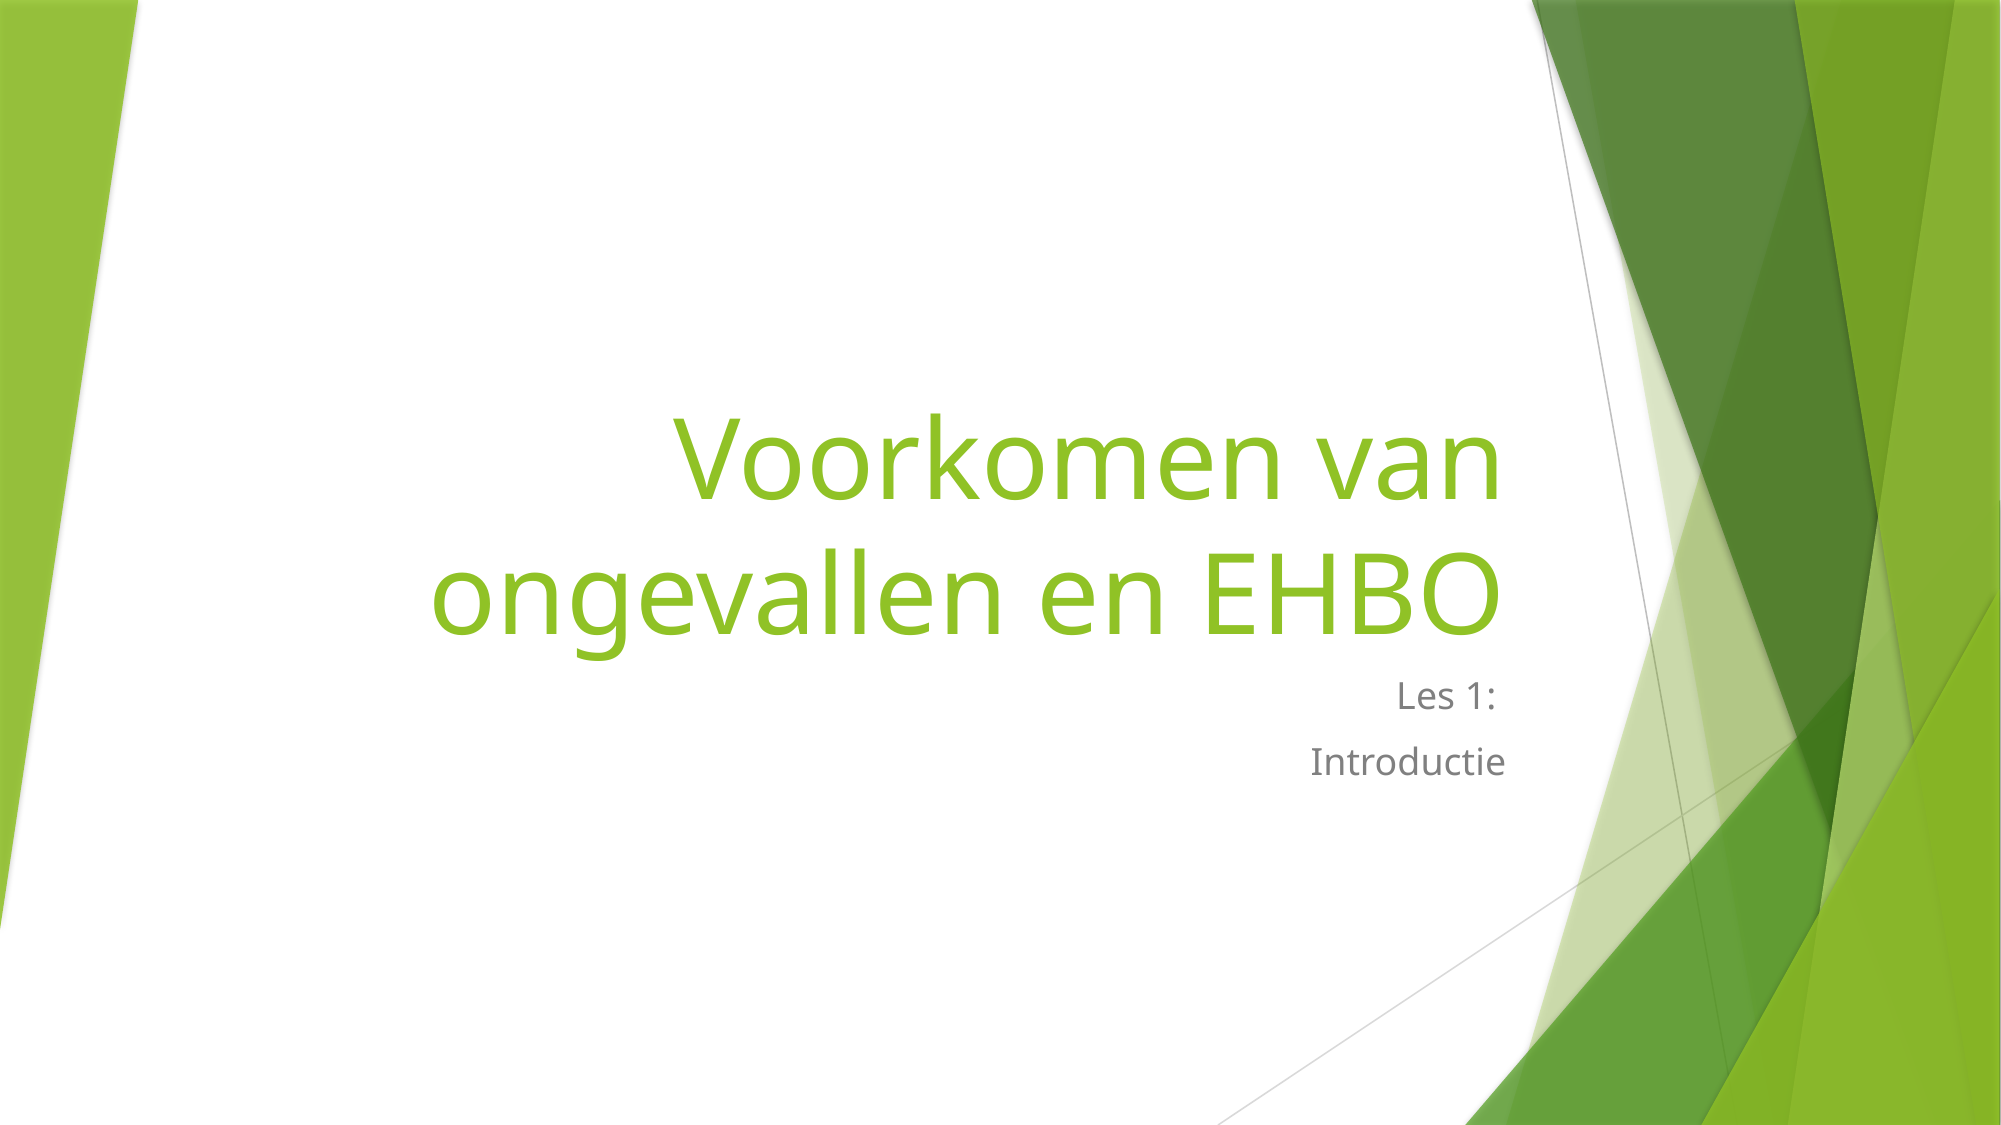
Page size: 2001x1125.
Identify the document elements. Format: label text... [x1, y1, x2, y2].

title Voorkomen van ongevallen en EHBO [247, 394, 1522, 664]
subtitle Les 1: Introductie [247, 664, 1522, 845]
